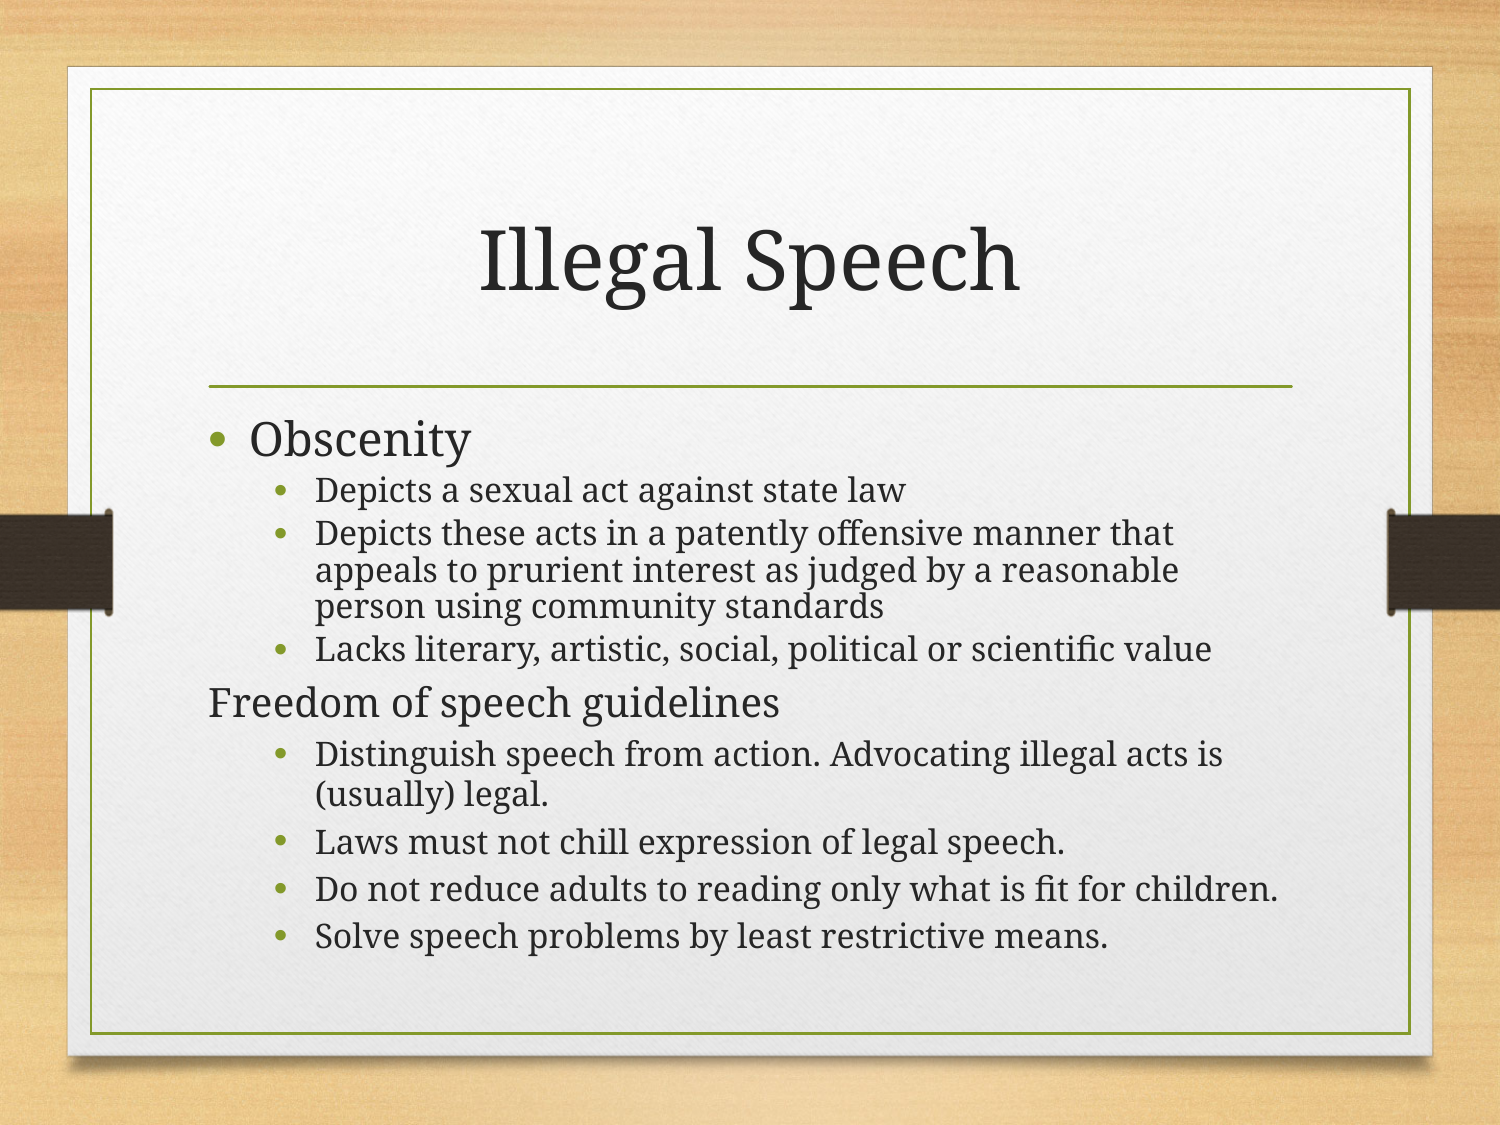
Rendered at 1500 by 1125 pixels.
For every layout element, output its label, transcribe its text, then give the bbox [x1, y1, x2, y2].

title Illegal Speech [193, 150, 1309, 365]
picture [0, 0, 1500, 1125]
list Obscenity Depicts a sexual act against state law Depicts these acts in a patently offensive manner that appeals to prurient interest as judged by a reasonable person using community standards Lacks literary, artistic, social, political or scientific value Freedom of speech guidelines Distinguish speech from action. Advocating illegal acts is (usually) legal. Laws must not chill expression of legal speech. Do not reduce adults to reading only what is fit for children. Solve speech problems by least restrictive means. [193, 408, 1309, 974]
